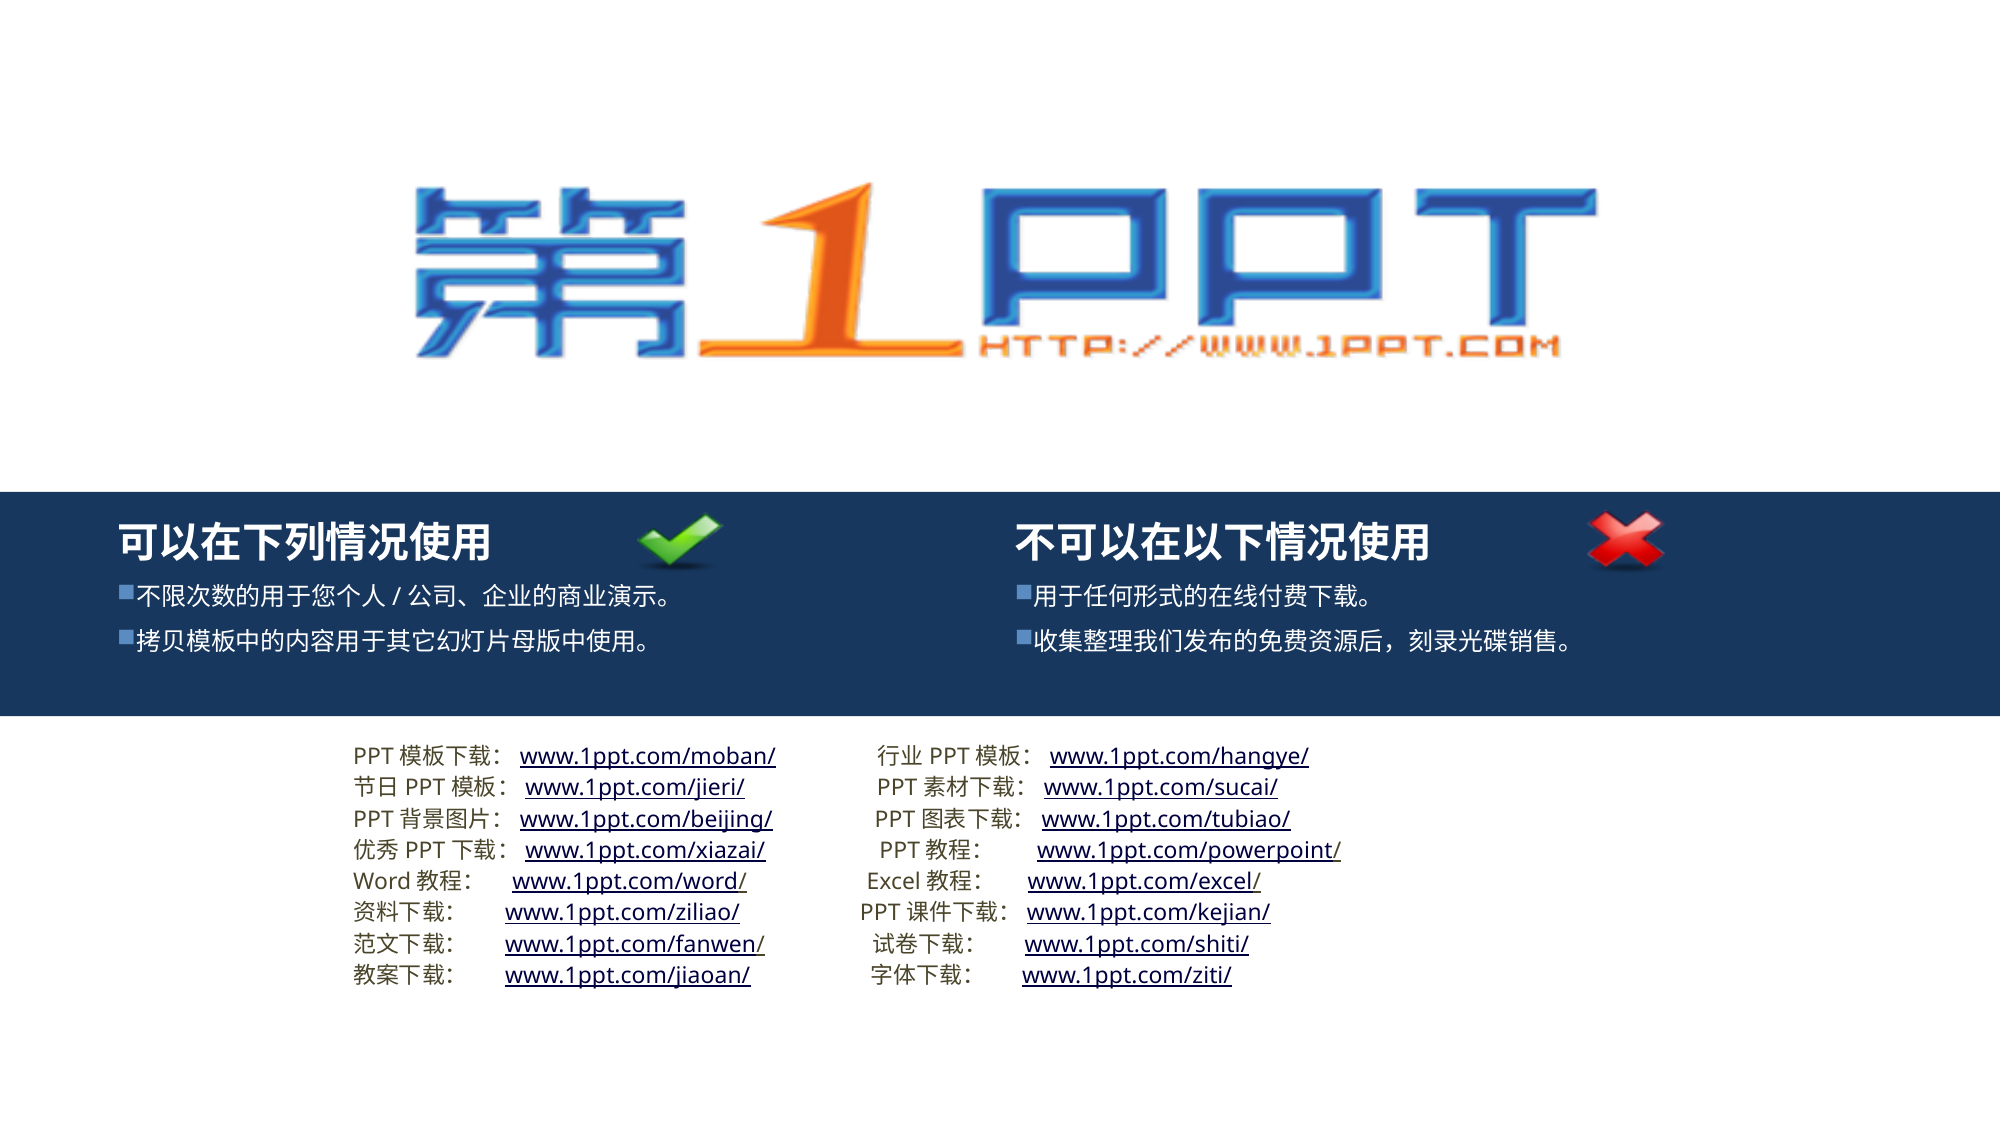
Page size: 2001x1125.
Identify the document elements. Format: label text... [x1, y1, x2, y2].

text_box PPT模板下载：www.1ppt.com/moban/ 行业PPT模板：www.1ppt.com/hangye/ 节日PPT模板：www.1ppt.com/jieri/ PPT素材下载：www.1ppt.com/sucai/ PPT背景图片：www.1ppt.com/beijing/ PPT图表下载：www.1ppt.com/tubiao/ 优秀PPT下载：www.1ppt.com/xiazai/ PPT教程： www.1ppt.com/powerpoint/ Word教程： www.1ppt.com/word/ Excel教程： www.1ppt.com/excel/ 资料下载： www.1ppt.com/ziliao/ PPT课件下载：www.1ppt.com/kejian/ 范文下载： www.1ppt.com/fanwen/ 试卷下载： www.1ppt.com/shiti/ 教案下载： www.1ppt.com/jiaoan/ 字体下载： www.1ppt.com/ziti/ [336, 762, 1752, 1008]
text_box 不可以在以下情况使用 用于任何形式的在线付费下载。 收集整理我们发布的免费资源后，刻录光碟销售。 [999, 508, 1898, 762]
picture [637, 507, 724, 573]
picture [1581, 507, 1669, 573]
picture [179, 51, 1867, 492]
text_box 可以在下列情况使用 不限次数的用于您个人/公司、企业的商业演示。 拷贝模板中的内容用于其它幻灯片母版中使用。 [102, 508, 1000, 774]
text_box [0, 491, 2000, 717]
